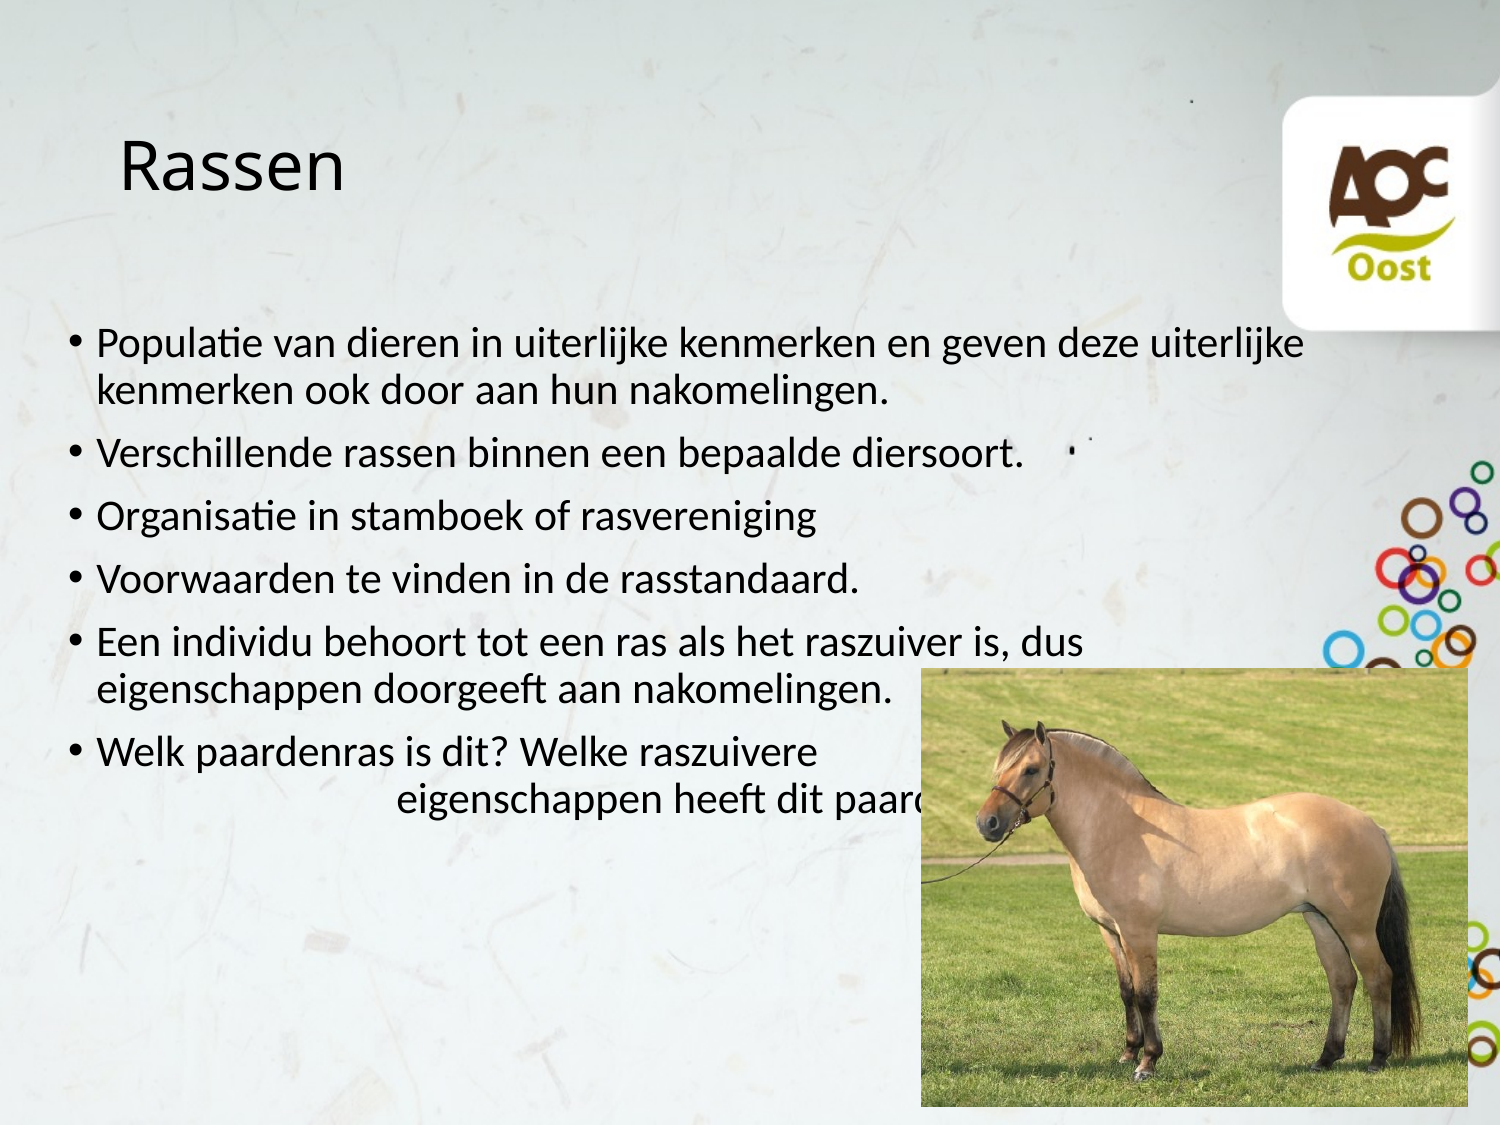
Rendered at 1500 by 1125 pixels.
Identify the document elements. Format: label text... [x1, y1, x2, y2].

picture [0, 0, 1500, 1125]
title Rassen [103, 59, 1397, 278]
list Populatie van dieren in uiterlijke kenmerken en geven deze uiterlijke kenmerken ook door aan hun nakomelingen. Verschillende rassen binnen een bepaalde diersoort. Organisatie in stamboek of rasvereniging Voorwaarden te vinden in de rasstandaard. Een individu behoort tot een ras als het raszuiver is, dus eigenschappen doorgeeft aan nakomelingen. Welk paardenras is dit? Welke raszuivere eigenschappen heeft dit paard? [53, 311, 1347, 1026]
